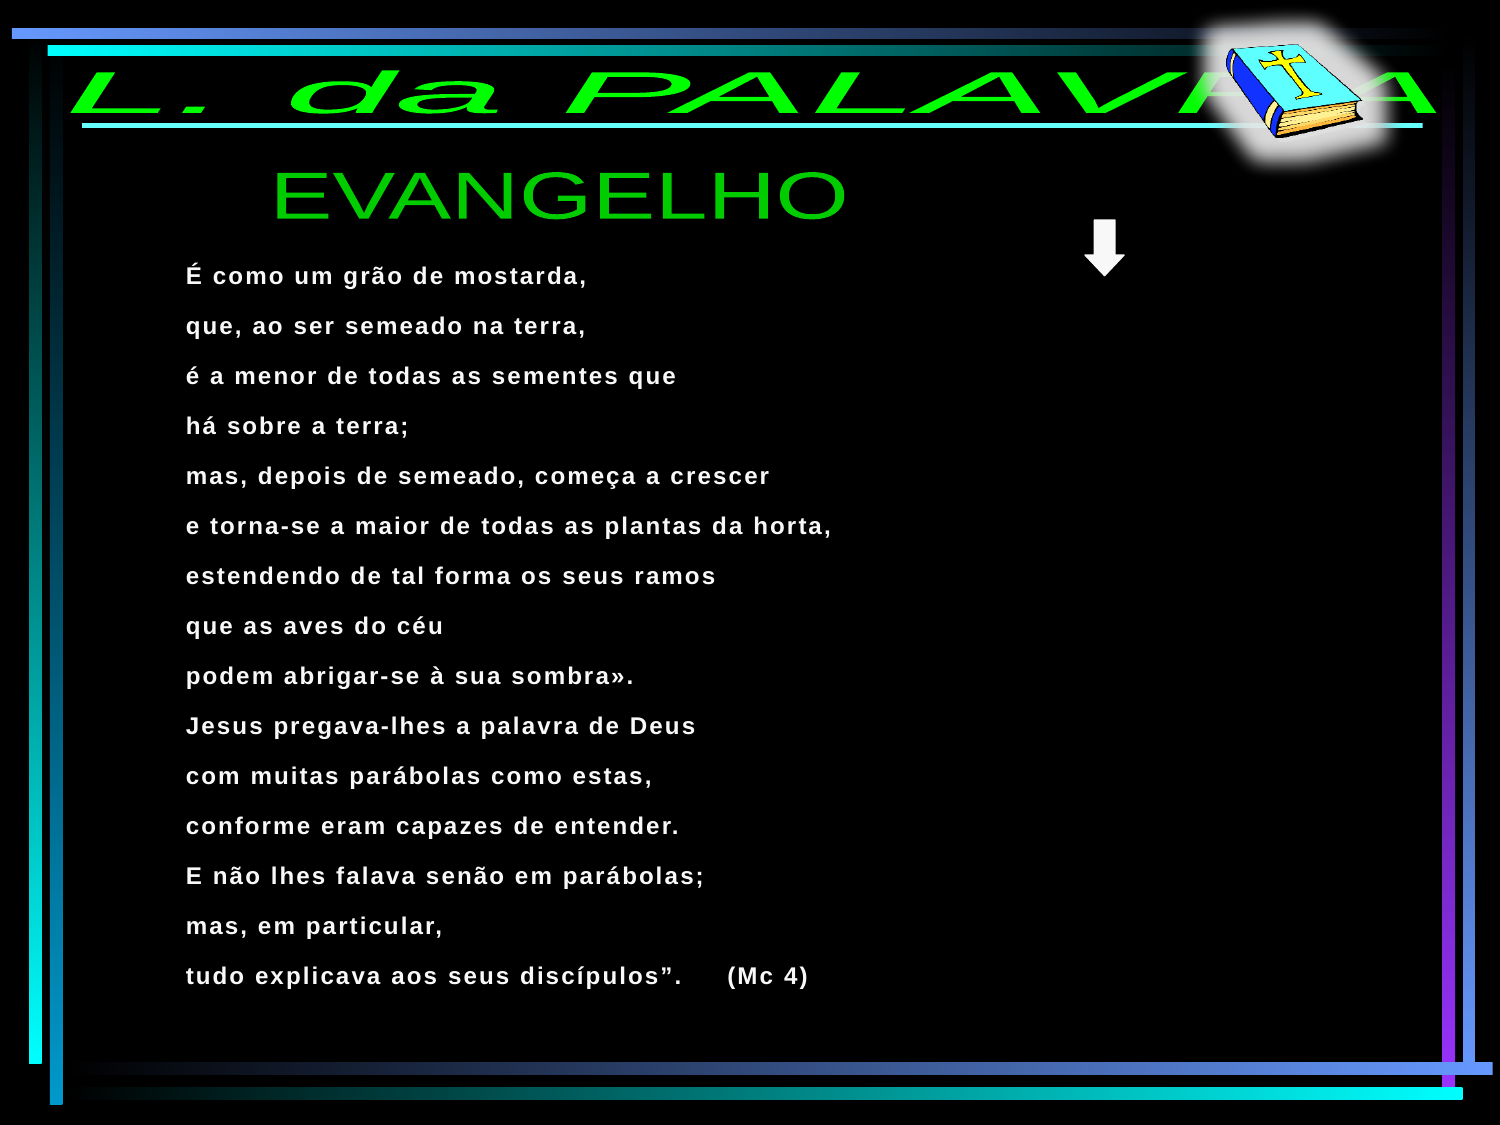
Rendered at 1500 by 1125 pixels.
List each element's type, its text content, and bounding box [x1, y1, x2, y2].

text_box [1094, 220, 1115, 247]
text_box É como um grão de mostarda, que, ao ser semeado na terra, é a menor de todas as sementes que há sobre a terra; mas, depois de semeado, começa a crescer e torna-se a maior de todas as plantas da horta, estendendo de tal forma os seus ramos que as aves do céu podem abrigar-se à sua sombra». Jesus pregava-lhes a palavra de Deus com muitas parábolas como estas, conforme eram capazes de entender. E não lhes falava senão em parábolas; mas, em particular, tudo explicava aos seus discípulos”. (Mc 4) [171, 247, 1282, 1013]
picture [1226, 42, 1365, 138]
